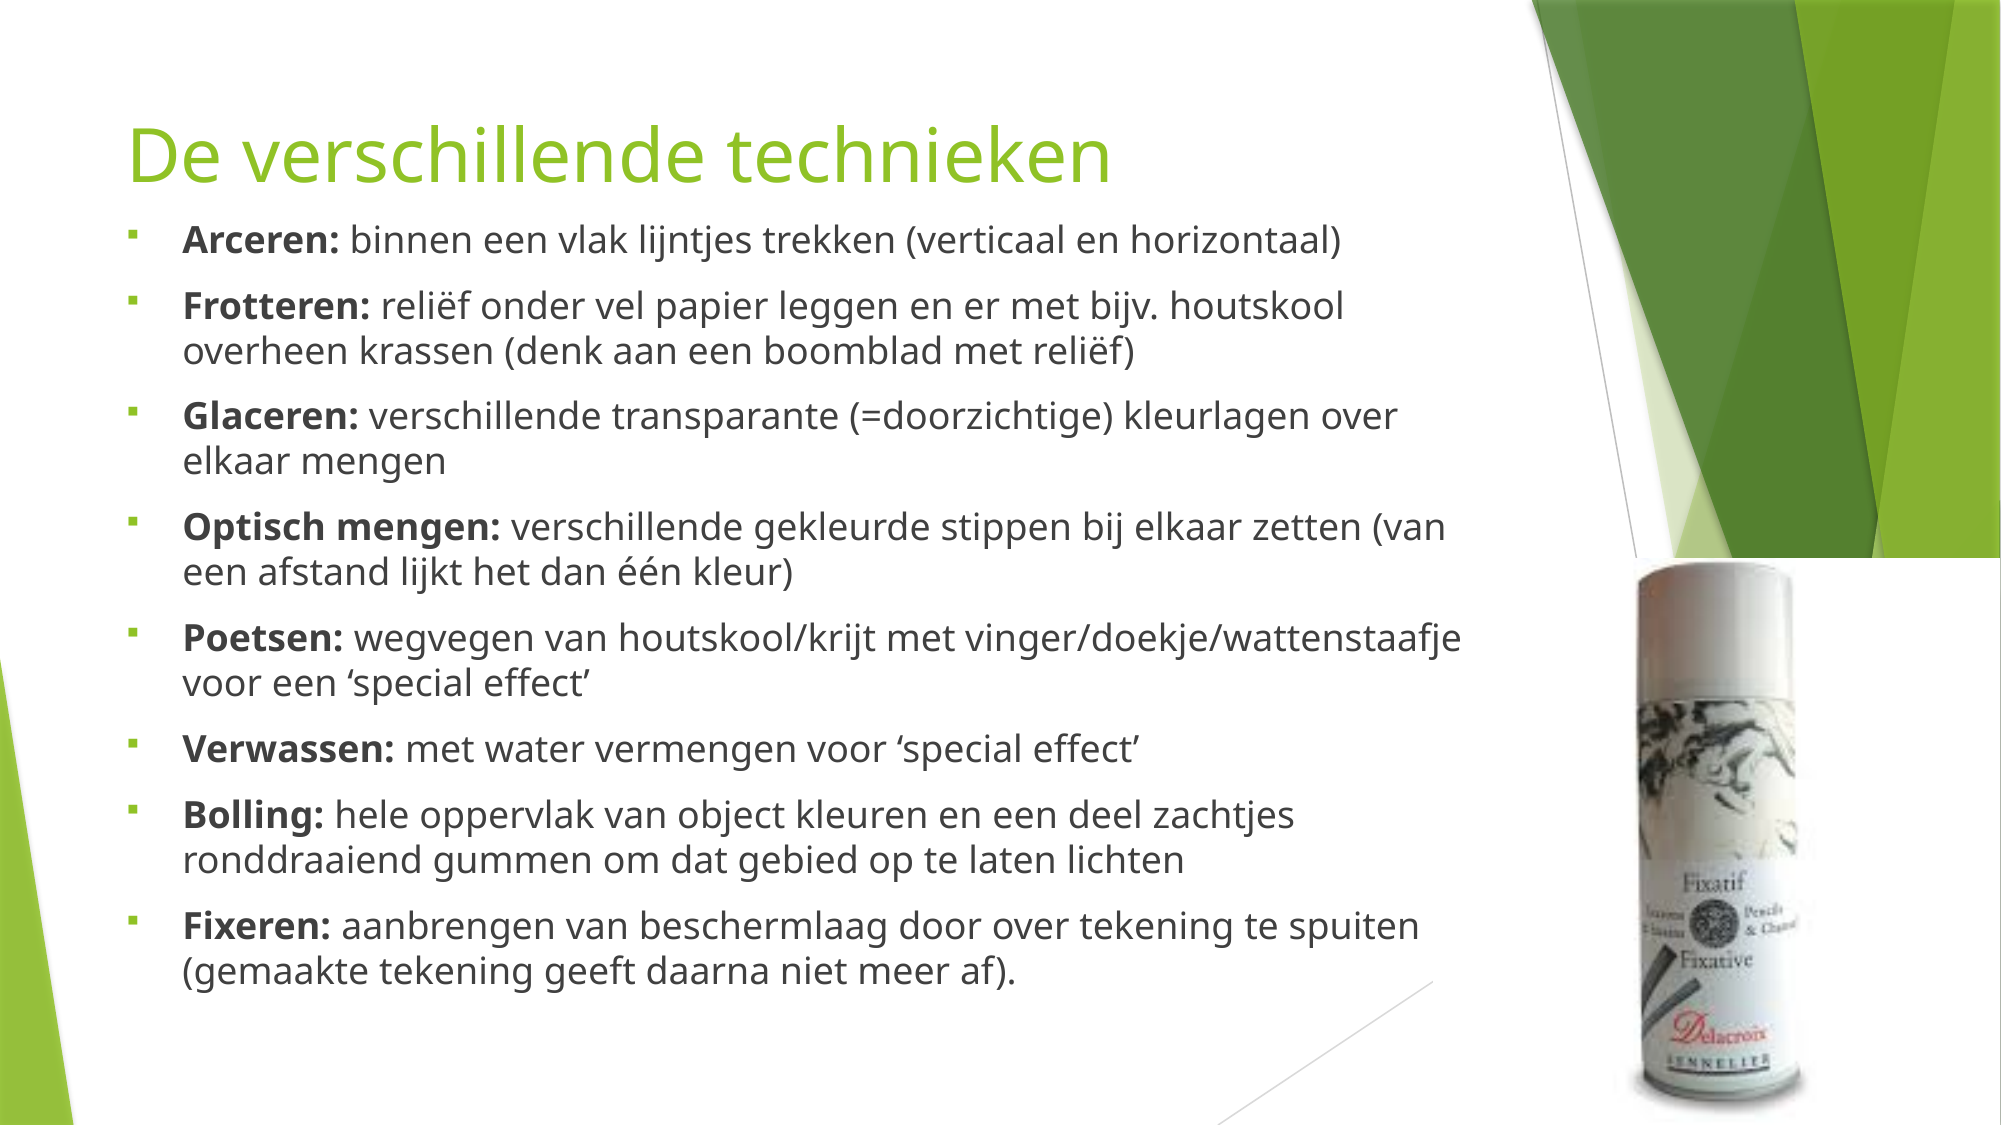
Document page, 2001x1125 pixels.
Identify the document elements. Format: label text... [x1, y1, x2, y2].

title De verschillende technieken [111, 99, 1522, 208]
list Arceren: binnen een vlak lijntjes trekken (verticaal en horizontaal) Frotteren: reliëf onder vel papier leggen en er met bijv. houtskool overheen krassen (denk aan een boomblad met reliëf) Glaceren: verschillende transparante (=doorzichtige) kleurlagen over elkaar mengen Optisch mengen: verschillende gekleurde stippen bij elkaar zetten (van een afstand lijkt het dan één kleur) Poetsen: wegvegen van houtskool/krijt met vinger/doekje/wattenstaafje voor een ‘special effect’ Verwassen: met water vermengen voor ‘special effect’ Bolling: hele oppervlak van object kleuren en een deel zachtjes ronddraaiend gummen om dat gebied op te laten lichten Fixeren: aanbrengen van beschermlaag door over tekening te spuiten (gemaakte tekening geeft daarna niet meer af). [111, 208, 1522, 1110]
picture [1432, 557, 2000, 1125]
